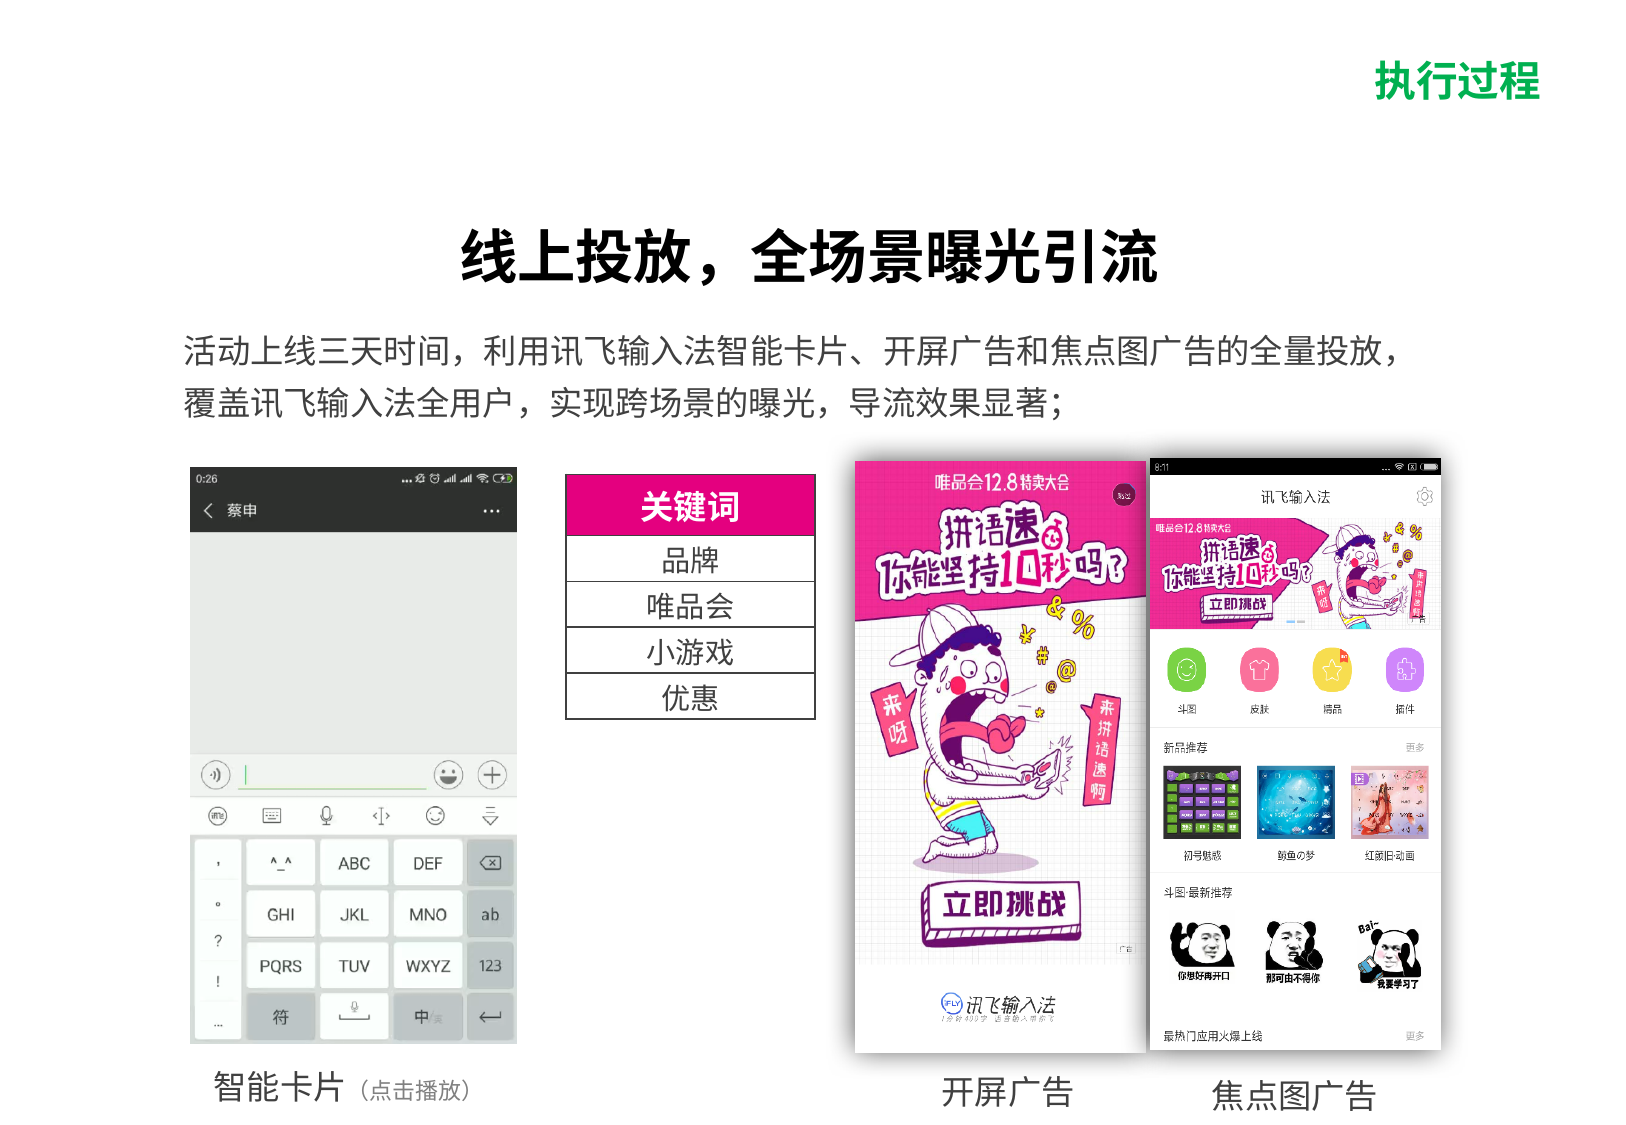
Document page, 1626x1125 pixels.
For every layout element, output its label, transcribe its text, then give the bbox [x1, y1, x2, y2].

text_box 焦点图广告 [1138, 1068, 1451, 1123]
text_box 活动上线三天时间，利用讯飞输入法智能卡片、开屏广告和焦点图广告的全量投放，覆盖讯飞输入法全用户，实现跨场景的曝光，导流效果显著； [169, 311, 1432, 430]
table_cell 唯品会 [567, 582, 814, 626]
text_box 智能卡片（点击播放） [186, 1059, 513, 1114]
text_box 线上投放，全场景曝光引流 [231, 212, 1387, 298]
picture [1150, 458, 1441, 1050]
table_cell 品牌 [567, 536, 814, 581]
table_cell 小游戏 [567, 628, 814, 672]
picture [855, 461, 1146, 1053]
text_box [189, 467, 517, 1045]
table_cell 优惠 [567, 674, 814, 718]
text_box 执行过程 [1296, 46, 1557, 106]
table_header 关键词 [567, 475, 814, 535]
text_box 开屏广告 [822, 1063, 1194, 1119]
